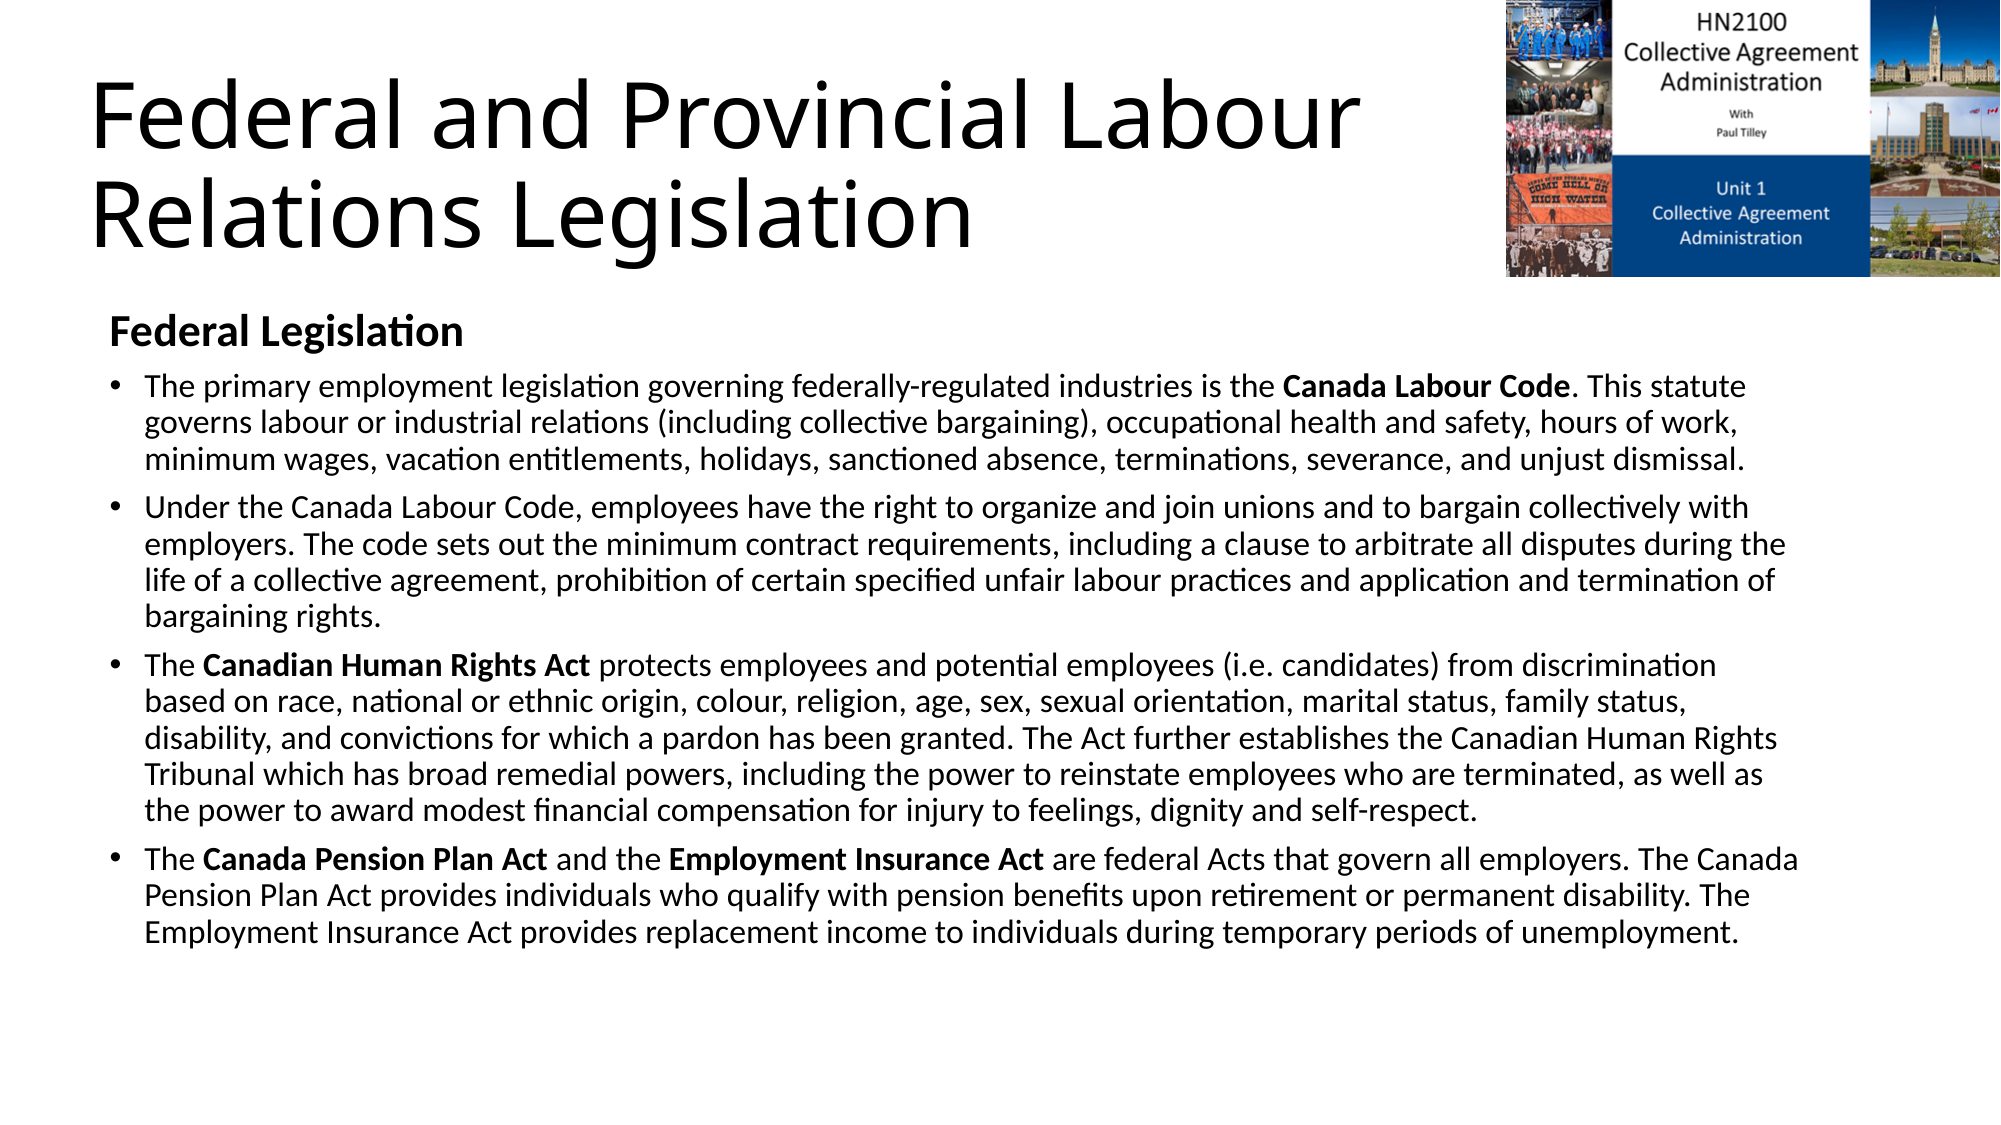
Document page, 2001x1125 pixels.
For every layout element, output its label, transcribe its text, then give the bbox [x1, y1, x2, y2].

list Federal Legislation The primary employment legislation governing federally-regulated industries is the Canada Labour Code. This statute governs labour or industrial relations (including collective bargaining), occupational health and safety, hours of work, minimum wages, vacation entitlements, holidays, sanctioned absence, terminations, severance, and unjust dismissal. Under the Canada Labour Code, employees have the right to organize and join unions and to bargain collectively with employers. The code sets out the minimum contract requirements, including a clause to arbitrate all disputes during the life of a collective agreement, prohibition of certain specified unfair labour practices and application and termination of bargaining rights. The Canadian Human Rights Act protects employees and potential employees (i.e. candidates) from discrimination based on race, national or ethnic origin, colour, religion, age, sex, sexual orientation, marital status, family status, disability, and convictions for which a pardon has been granted. The Act further establishes the Canadian Human Rights Tribunal which has broad remedial powers, including the power to reinstate employees who are terminated, as well as the power to award modest financial compensation for injury to feelings, dignity and self-respect. The Canada Pension Plan Act and the Employment Insurance Act are federal Acts that govern all employers. The Canada Pension Plan Act provides individuals who qualify with pension benefits upon retirement or permanent disability. The Employment Insurance Act provides replacement income to individuals during temporary periods of unemployment. [94, 299, 1820, 1014]
picture [1506, 0, 2000, 278]
title Federal and Provincial Labour Relations Legislation [73, 59, 1506, 277]
